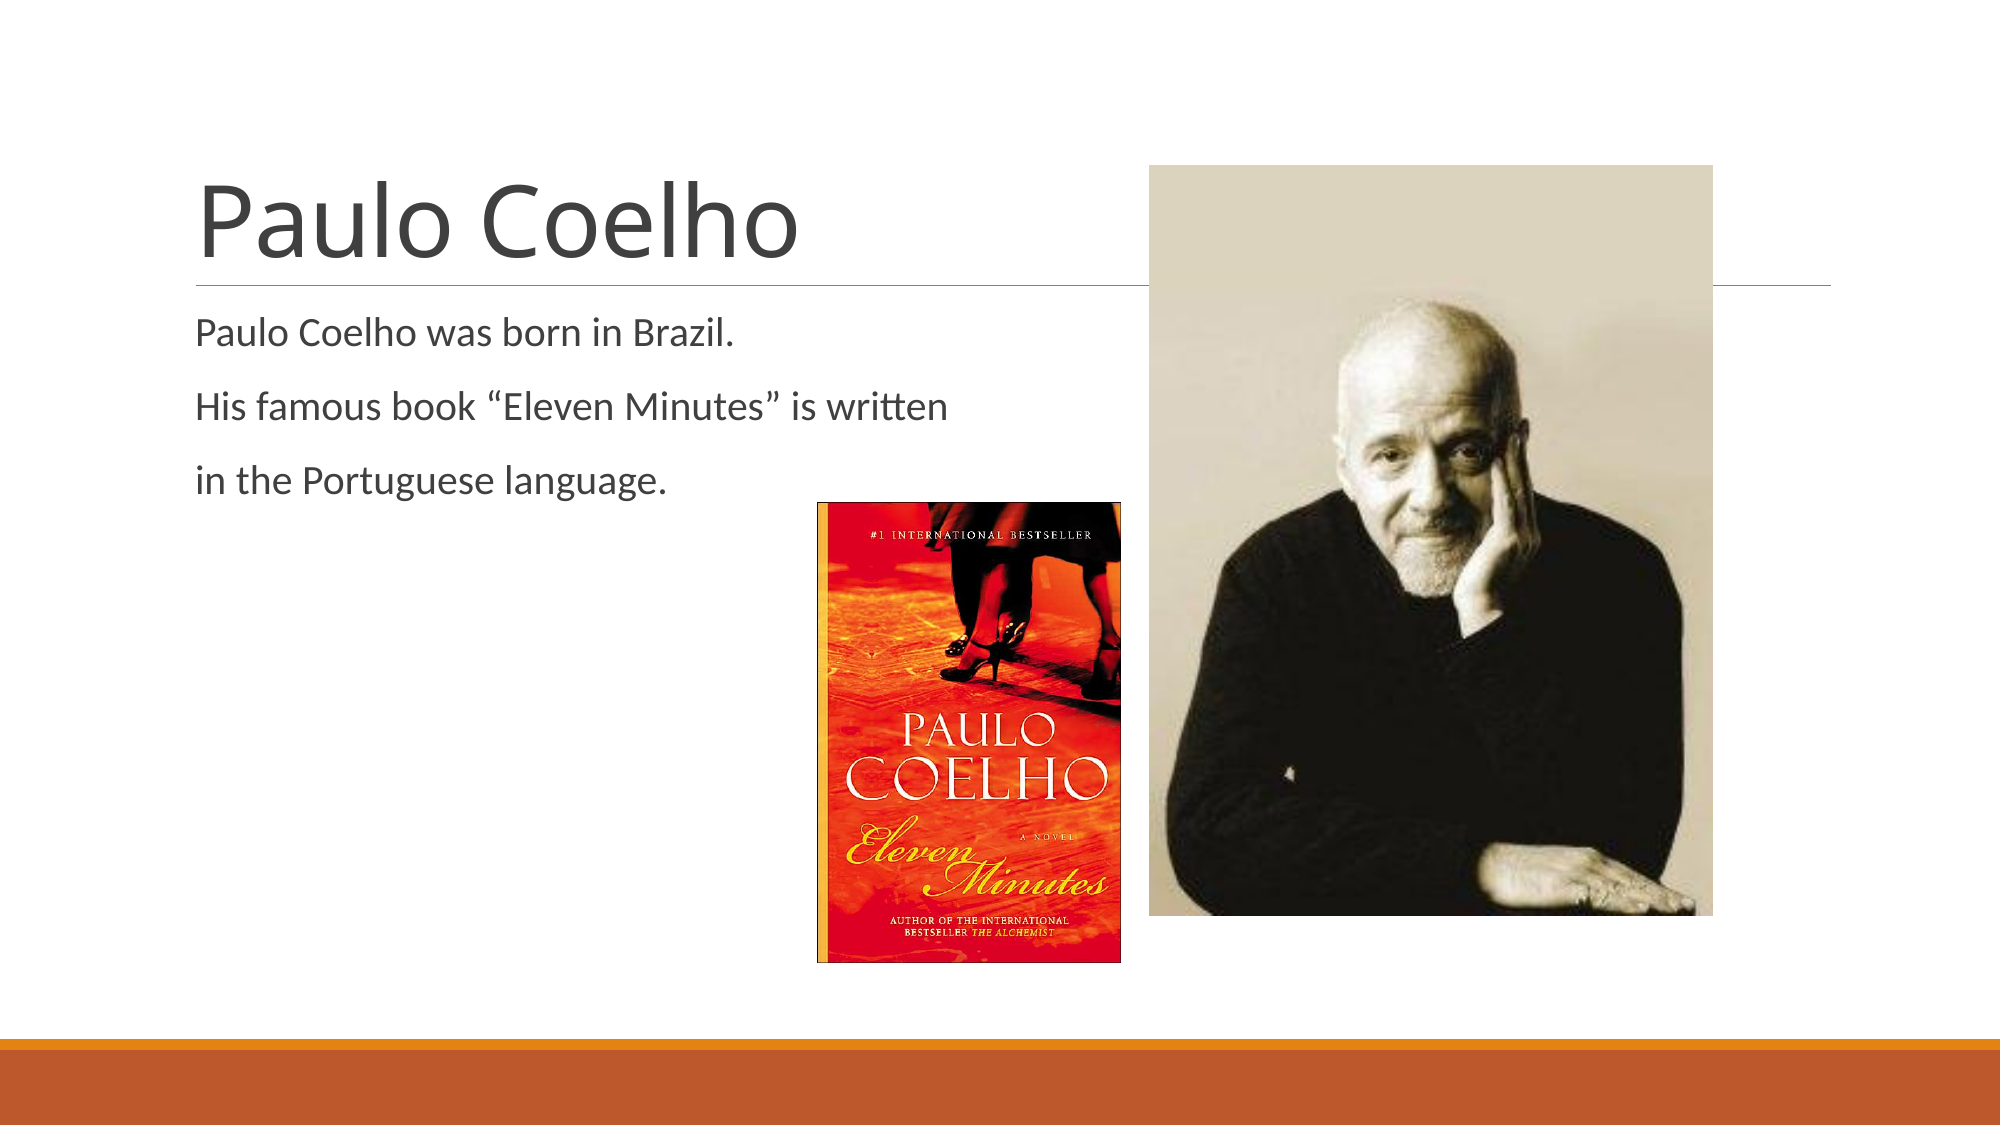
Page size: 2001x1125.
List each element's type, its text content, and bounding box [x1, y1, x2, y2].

picture [816, 501, 1122, 964]
list Paulo Coelho was born in Brazil. His famous book “Eleven Minutes” is written in the Portuguese language. [180, 302, 1830, 963]
picture [1149, 165, 1713, 917]
title Paulo Coelho [180, 47, 1830, 285]
